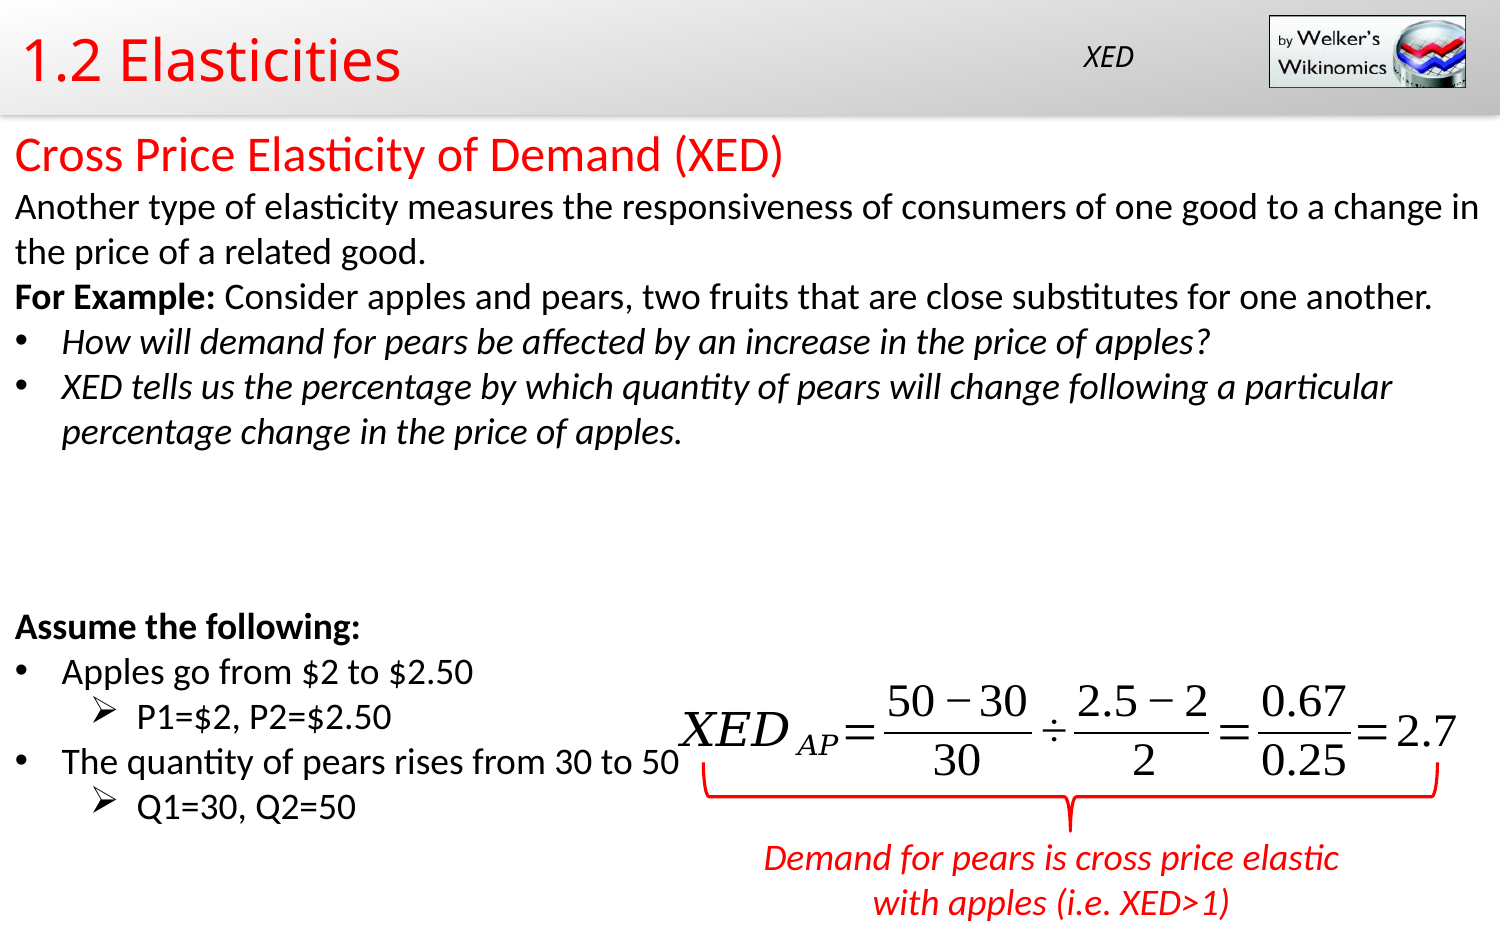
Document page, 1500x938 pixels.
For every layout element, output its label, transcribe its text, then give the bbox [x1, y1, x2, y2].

text_box Demand for pears is cross price elastic with apples (i.e. XED>1) [740, 825, 1363, 930]
text_box [702, 762, 1439, 825]
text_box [0, 0, 1500, 115]
